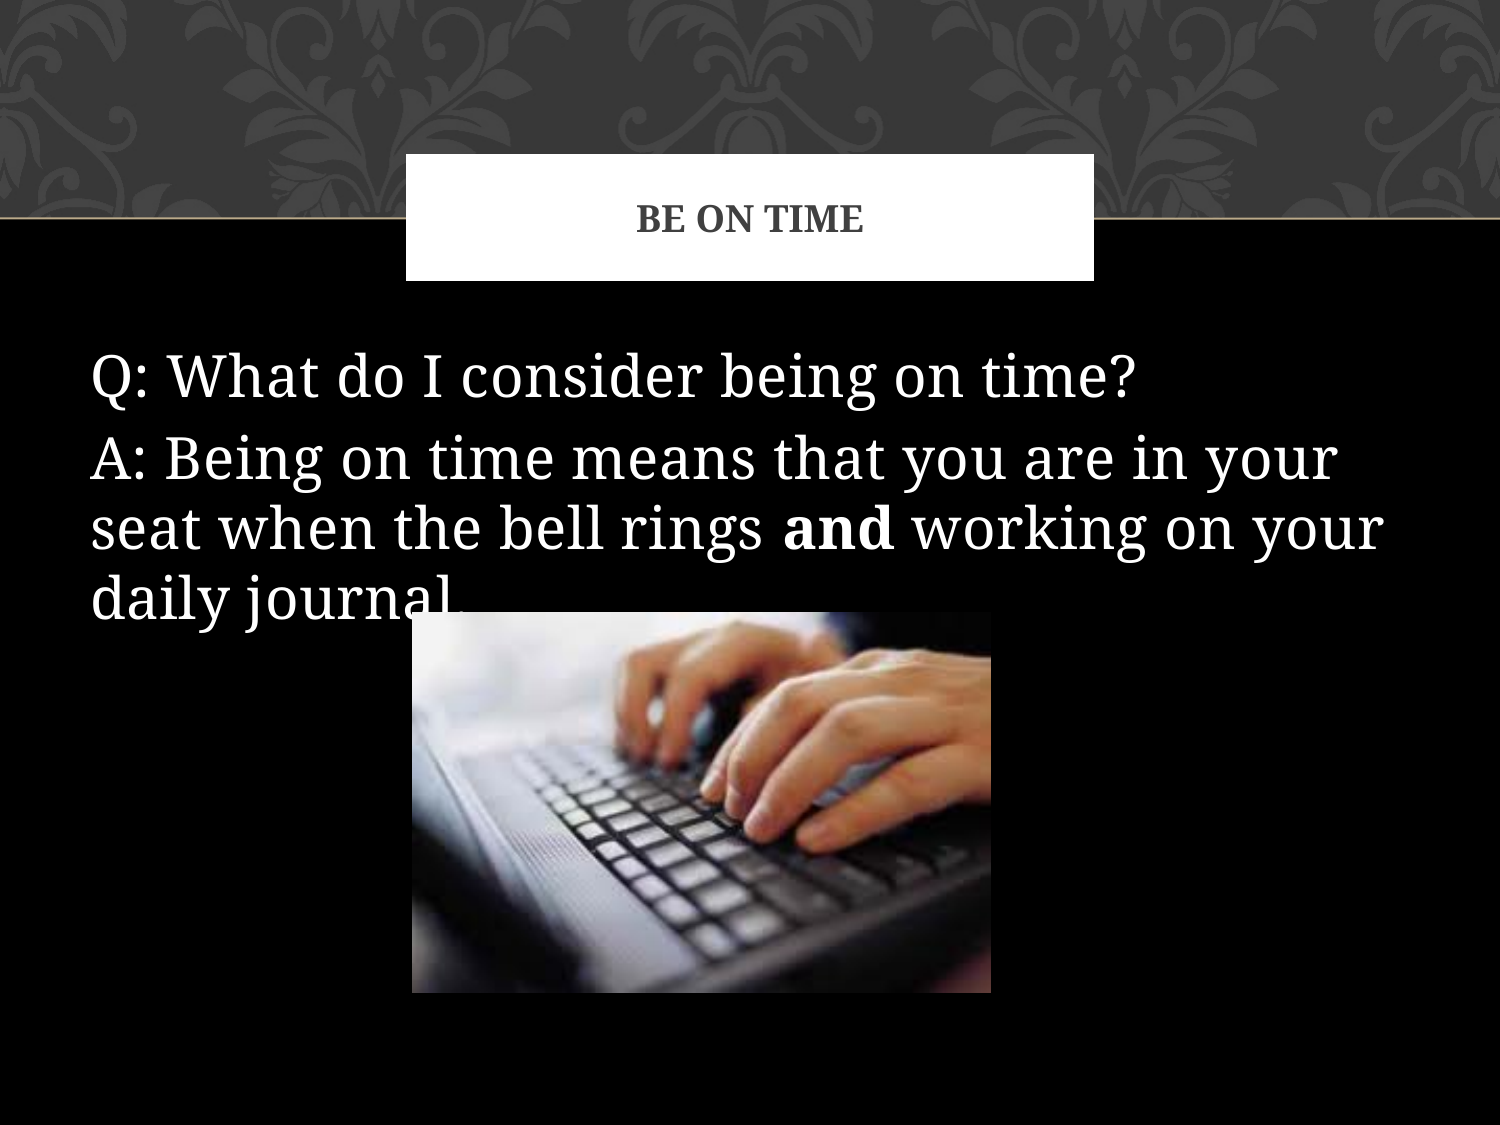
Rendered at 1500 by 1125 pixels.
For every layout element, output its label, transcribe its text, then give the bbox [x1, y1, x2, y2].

title Be On Time [406, 154, 1094, 281]
picture [412, 612, 991, 993]
list Q: What do I consider being on time? A: Being on time means that you are in your seat when the bell rings and working on your daily journal. [75, 331, 1425, 1000]
